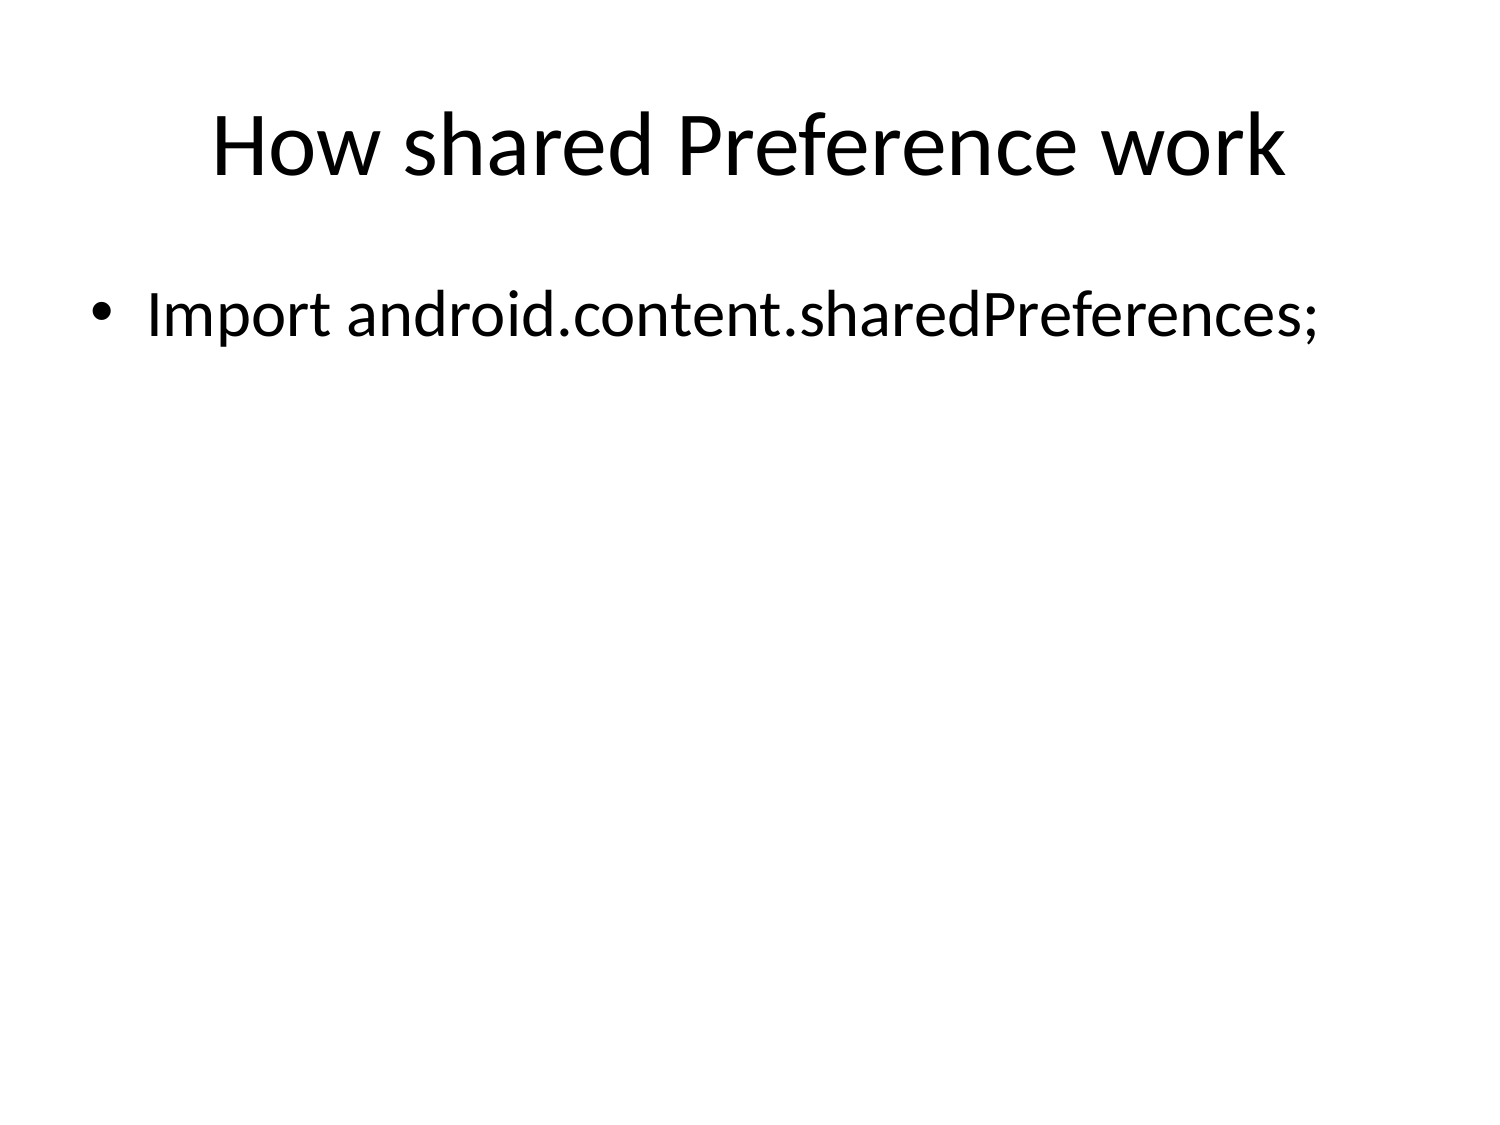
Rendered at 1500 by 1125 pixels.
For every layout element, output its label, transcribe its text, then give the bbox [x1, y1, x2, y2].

list Import android.content.sharedPreferences; [75, 262, 1425, 1005]
title How shared Preference work [75, 45, 1425, 233]
